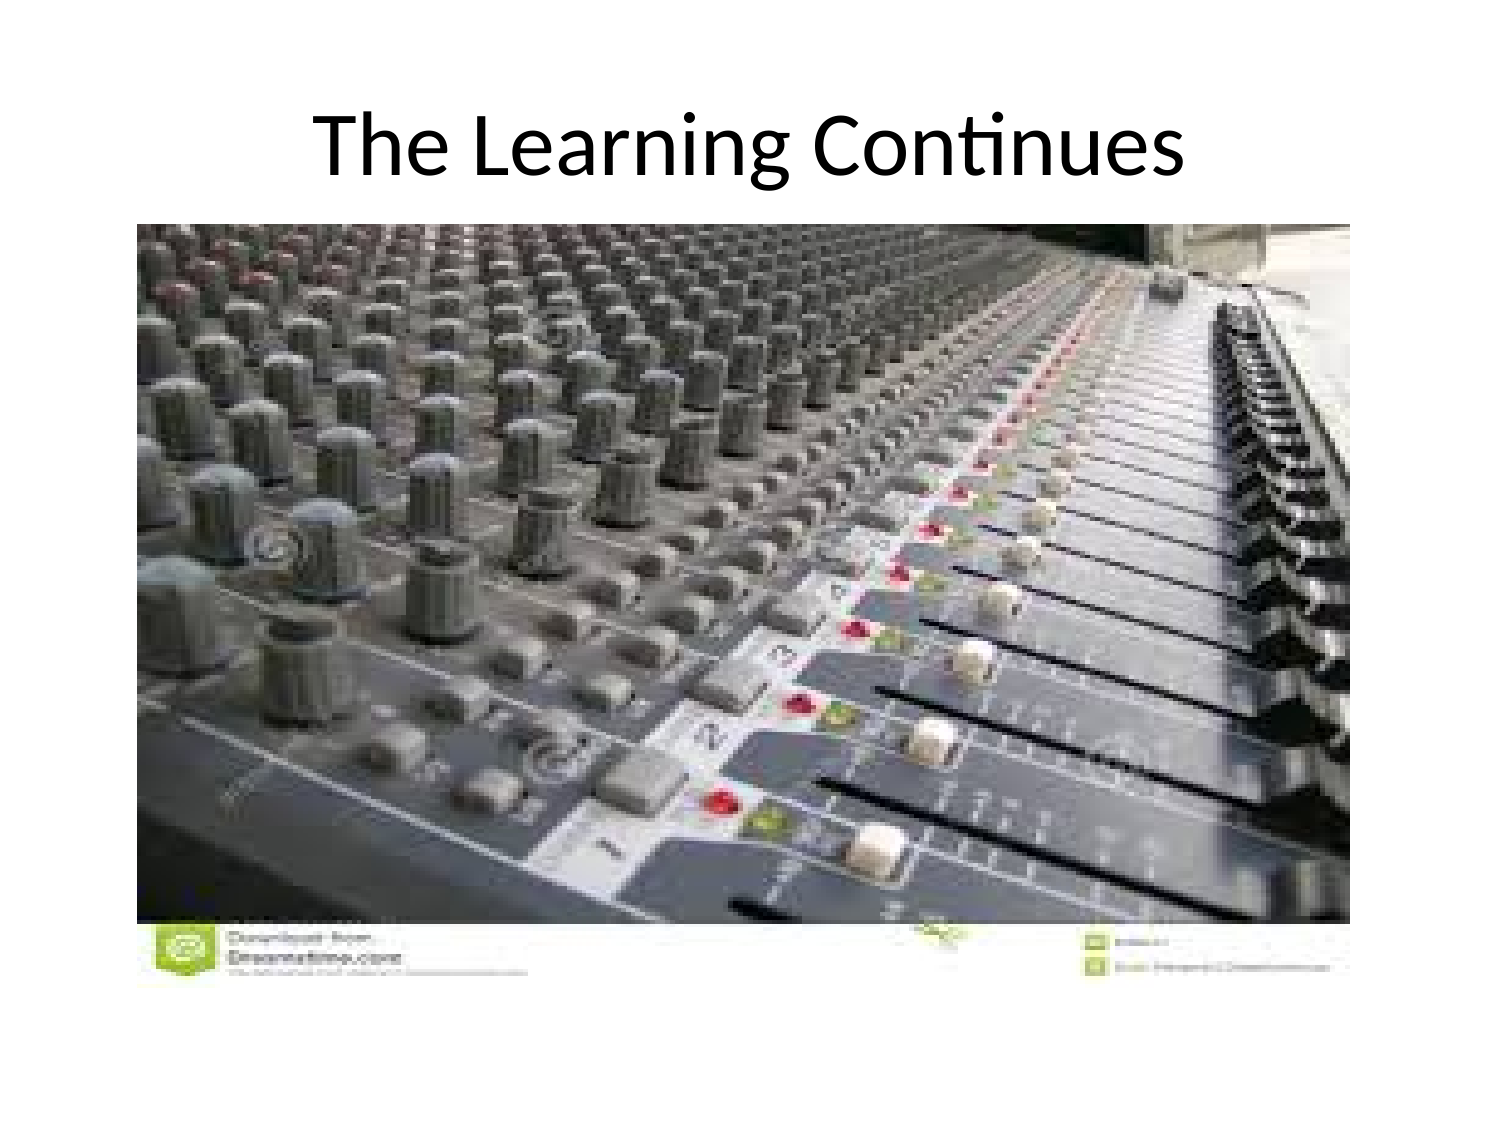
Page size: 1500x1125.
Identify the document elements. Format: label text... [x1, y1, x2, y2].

title The Learning Continues [75, 45, 1425, 233]
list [137, 224, 1351, 988]
